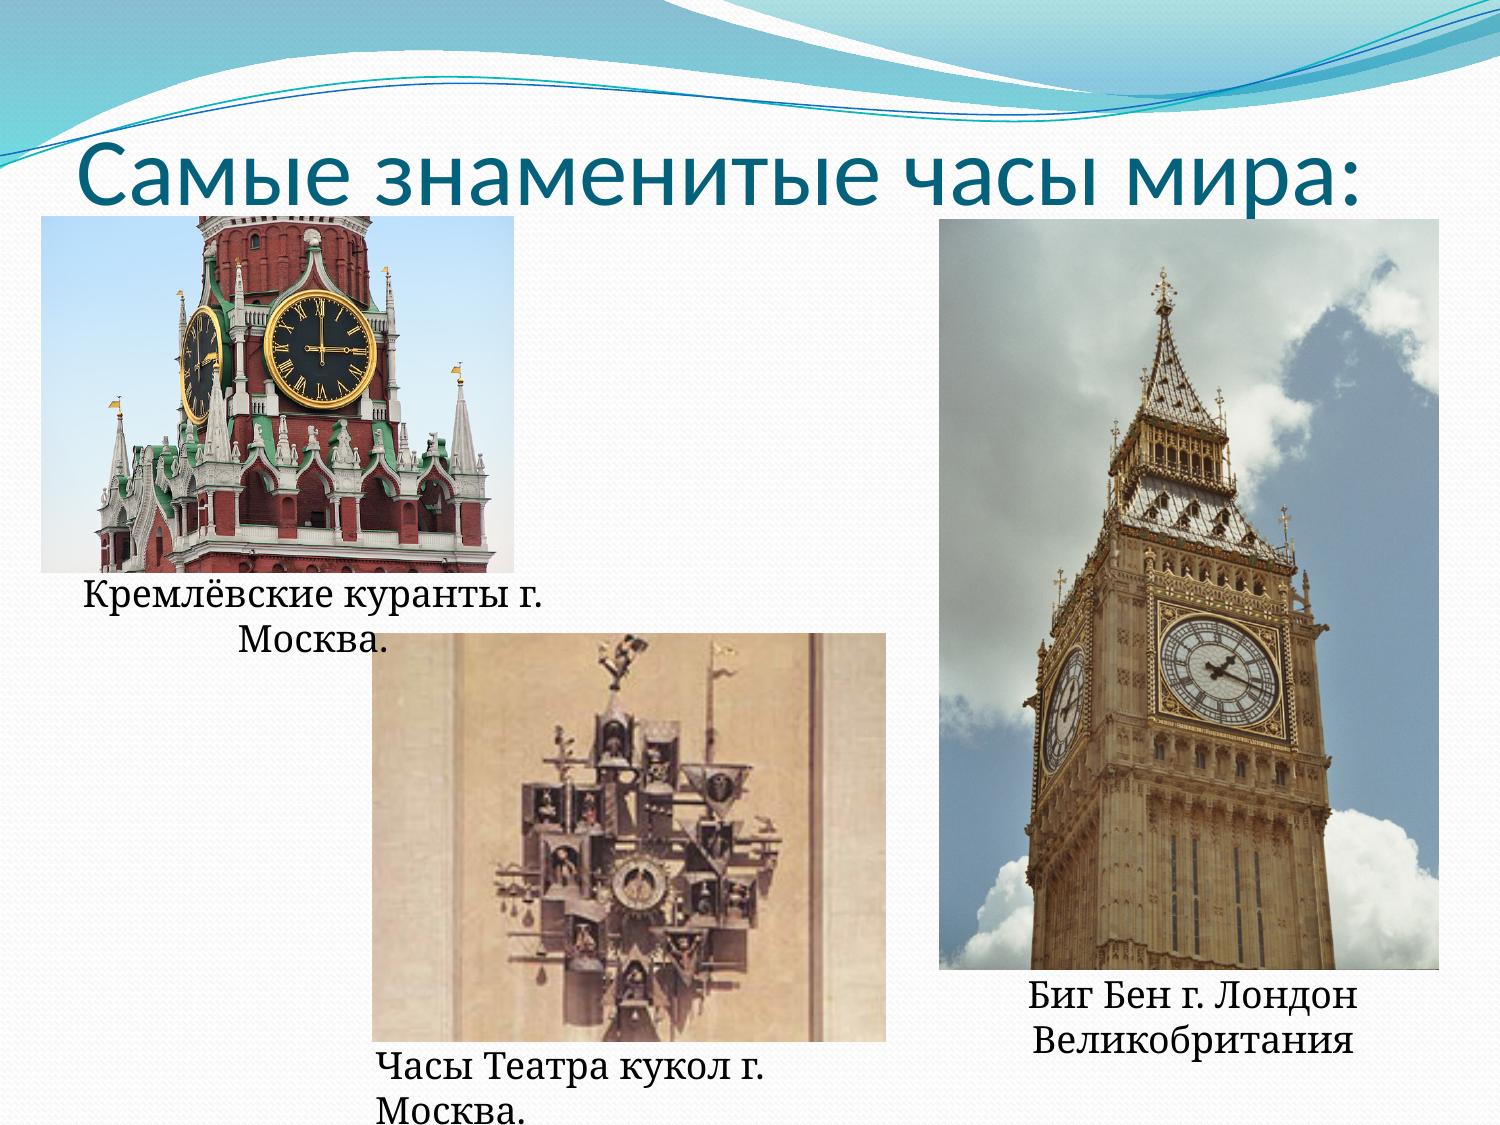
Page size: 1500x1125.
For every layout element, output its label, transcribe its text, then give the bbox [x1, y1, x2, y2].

text_box Часы Театра кукол г. Москва. [360, 1034, 916, 1125]
text_box Кремлёвские куранты г. Москва. [0, 562, 626, 668]
picture [40, 216, 514, 573]
picture [938, 219, 1440, 971]
picture [371, 632, 886, 1042]
text_box Биг Бен г. Лондон Великобритания [939, 964, 1447, 1069]
title Самые знаменитые часы мира: [76, 0, 1427, 225]
